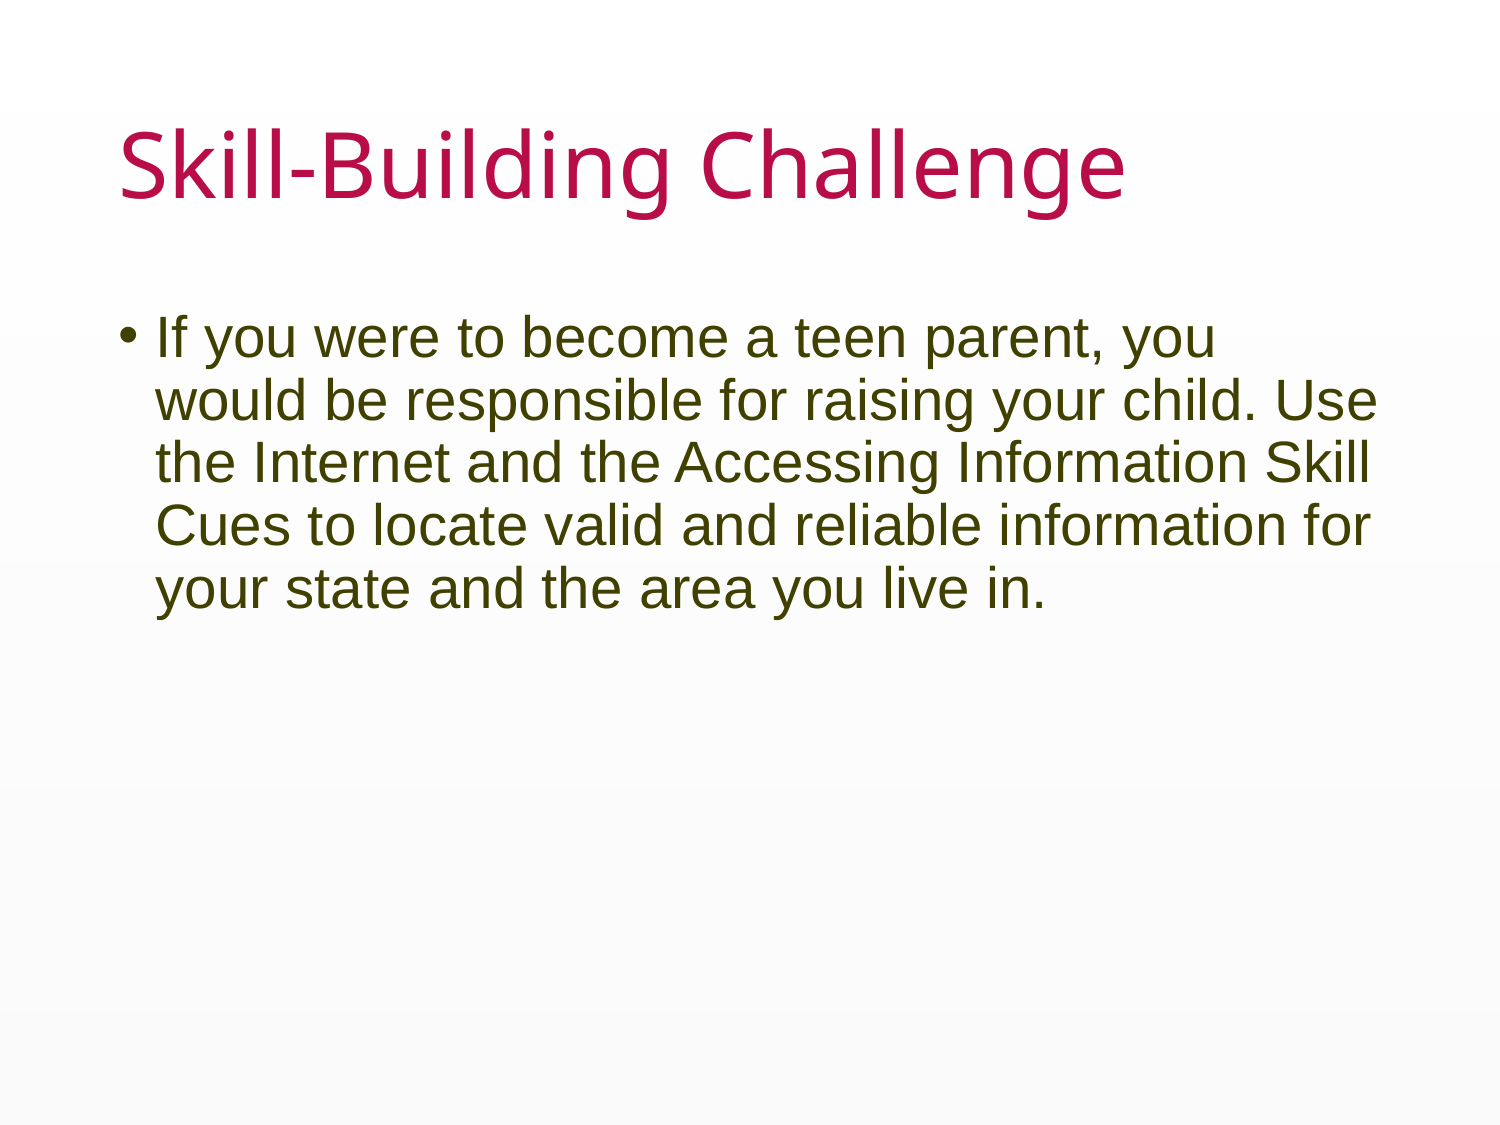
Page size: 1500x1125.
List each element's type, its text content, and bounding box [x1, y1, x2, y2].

title Skill-Building Challenge [103, 59, 1397, 278]
list If you were to become a teen parent, you would be responsible for raising your child. Use the Internet and the Accessing Information Skill Cues to locate valid and reliable information for your state and the area you live in. [103, 299, 1397, 1014]
